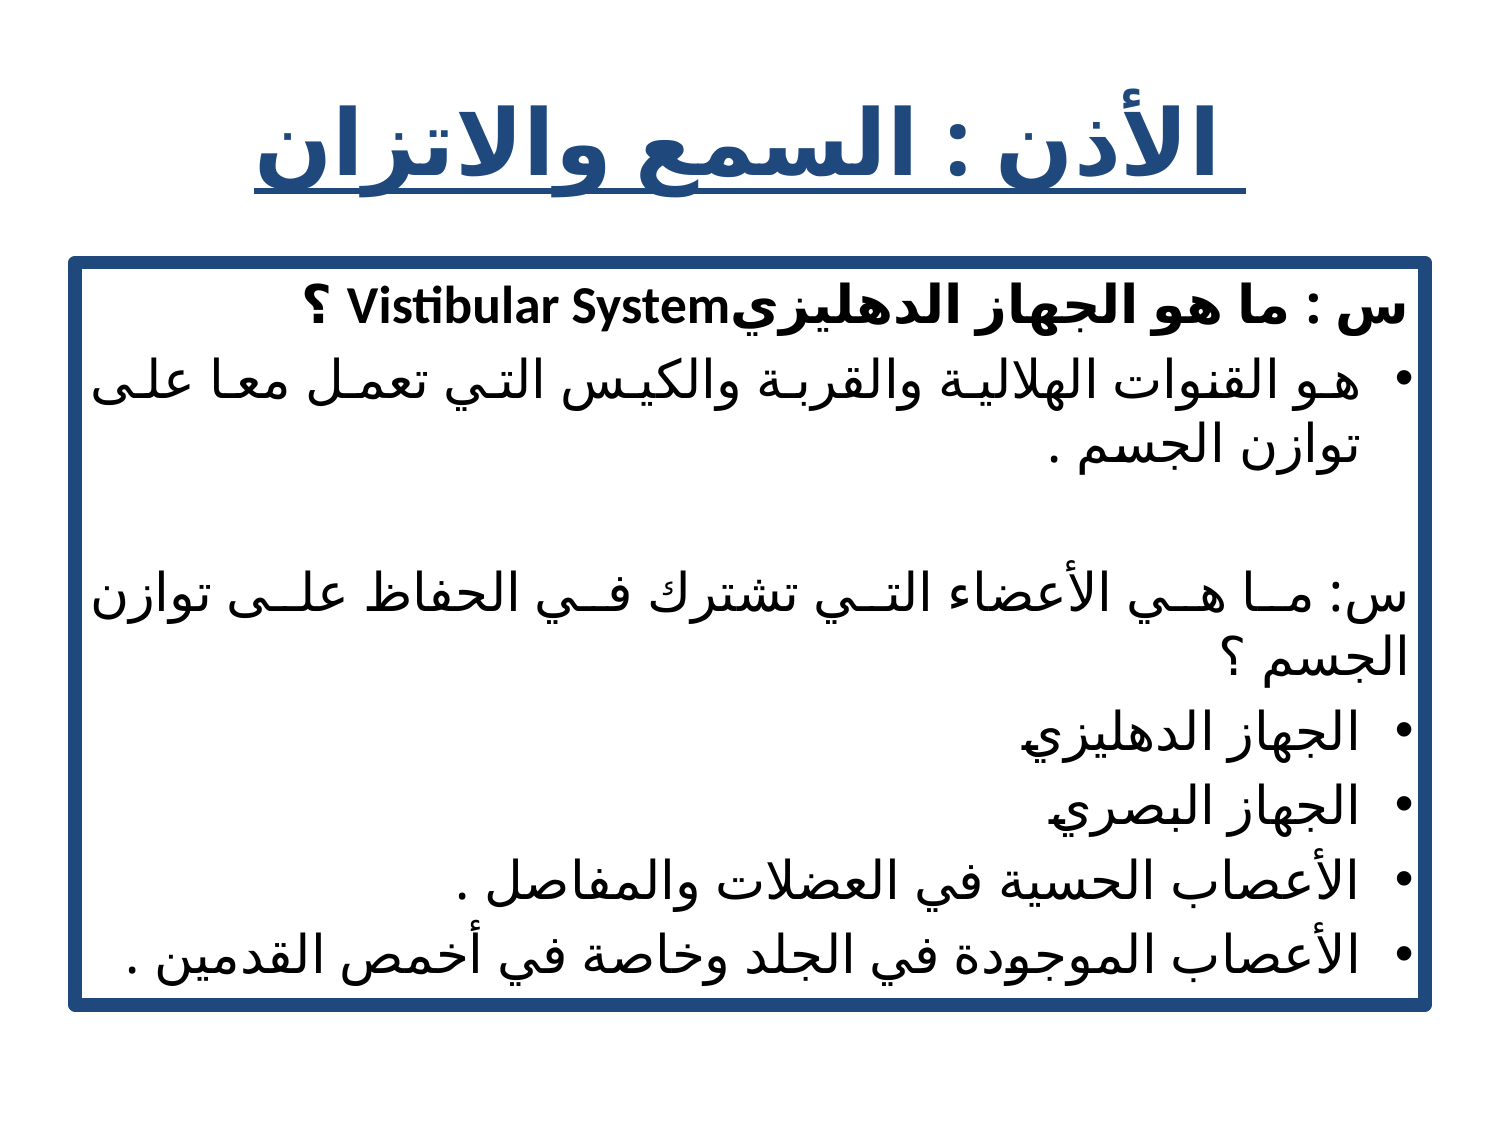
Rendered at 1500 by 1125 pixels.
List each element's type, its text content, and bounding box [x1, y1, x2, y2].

title الأذن : السمع والاتزان [75, 45, 1425, 233]
list س : ما هو الجهاز الدهليزيVistibular System ؟ هو القنوات الهلالية والقربة والكيس التي تعمل معا على توازن الجسم . س: ما هي الأعضاء التي تشترك في الحفاظ على توازن الجسم ؟ الجهاز الدهليزي الجهاز البصري الأعصاب الحسية في العضلات والمفاصل . الأعصاب الموجودة في الجلد وخاصة في أخمص القدمين . [75, 262, 1425, 1005]
